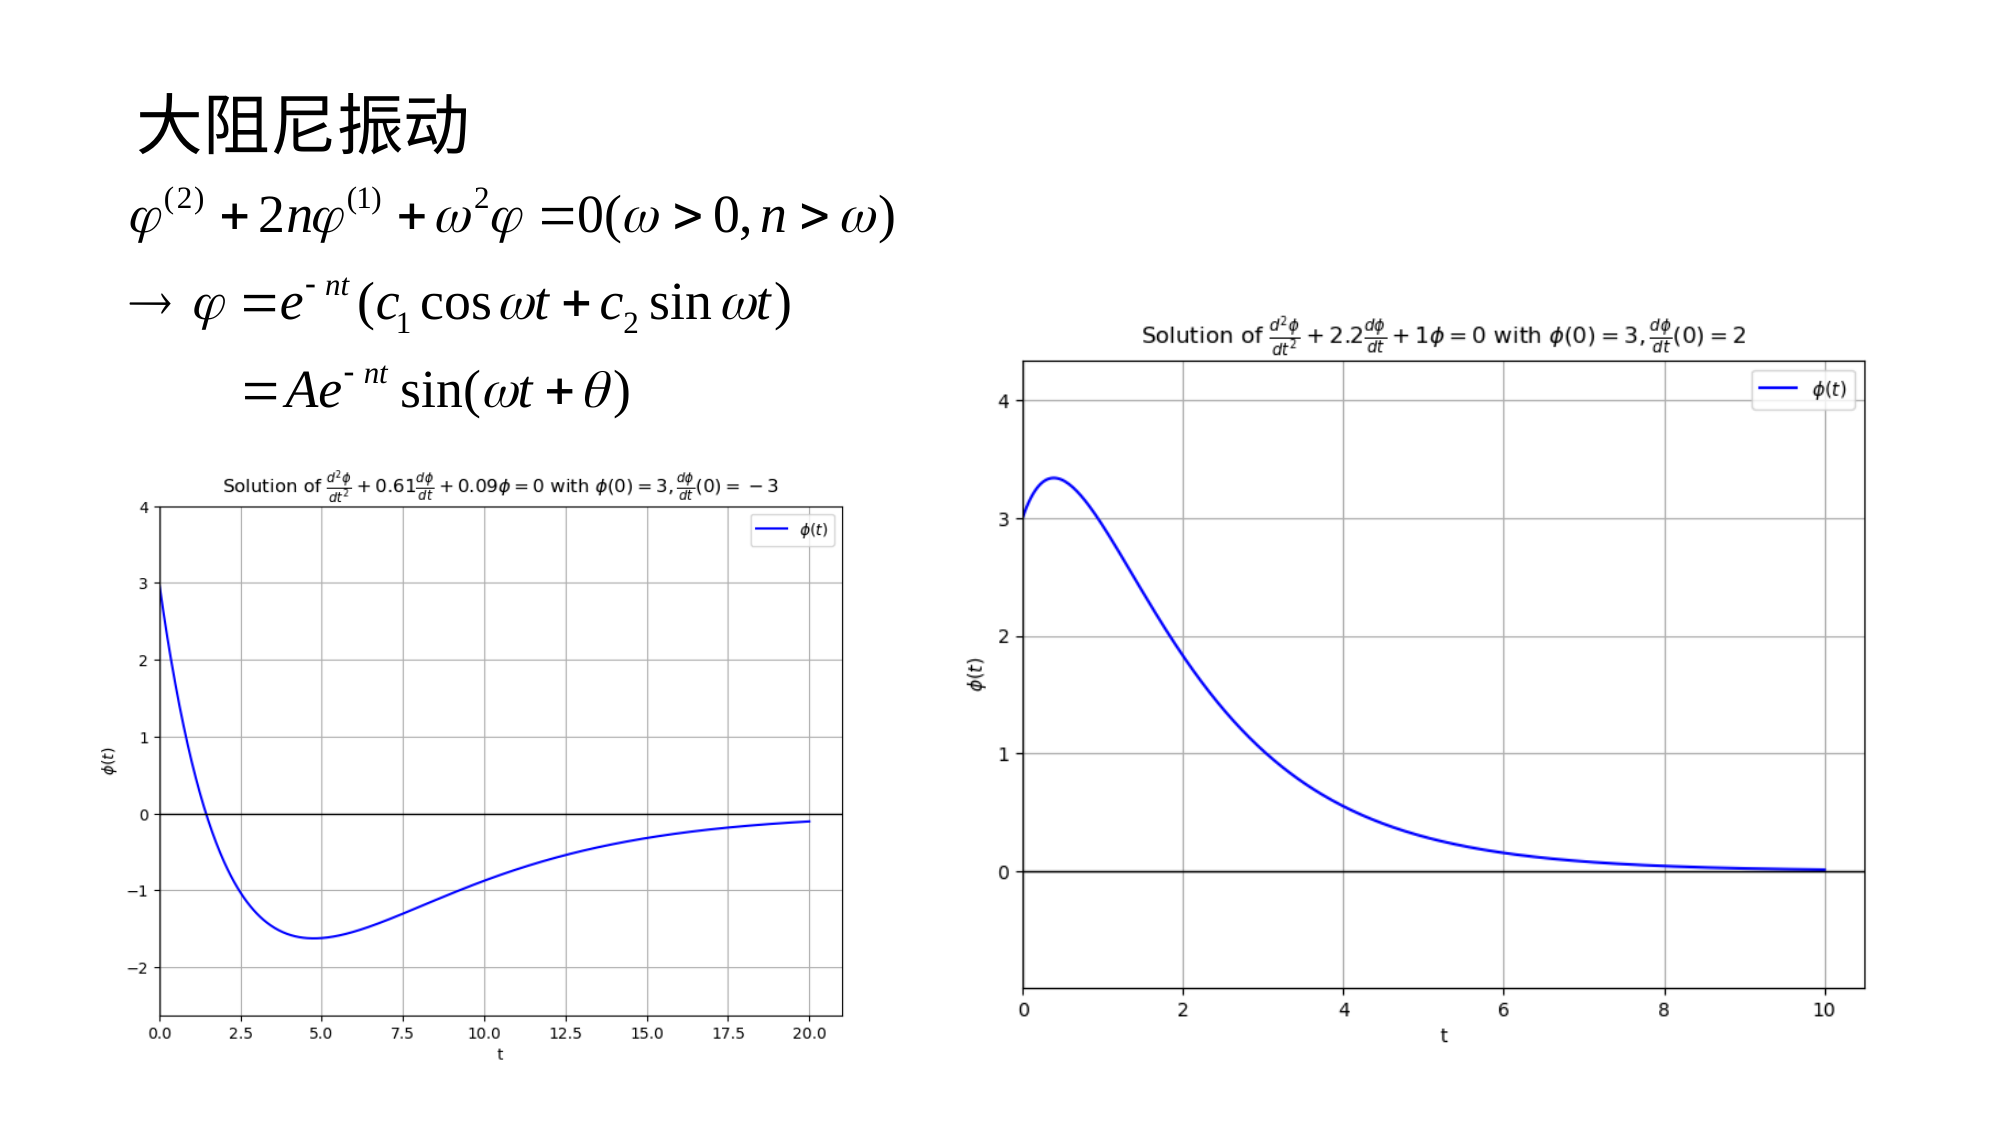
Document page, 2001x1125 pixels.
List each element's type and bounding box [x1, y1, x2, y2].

picture [89, 458, 852, 1074]
text_box [122, 75, 906, 432]
picture [952, 301, 1878, 1061]
